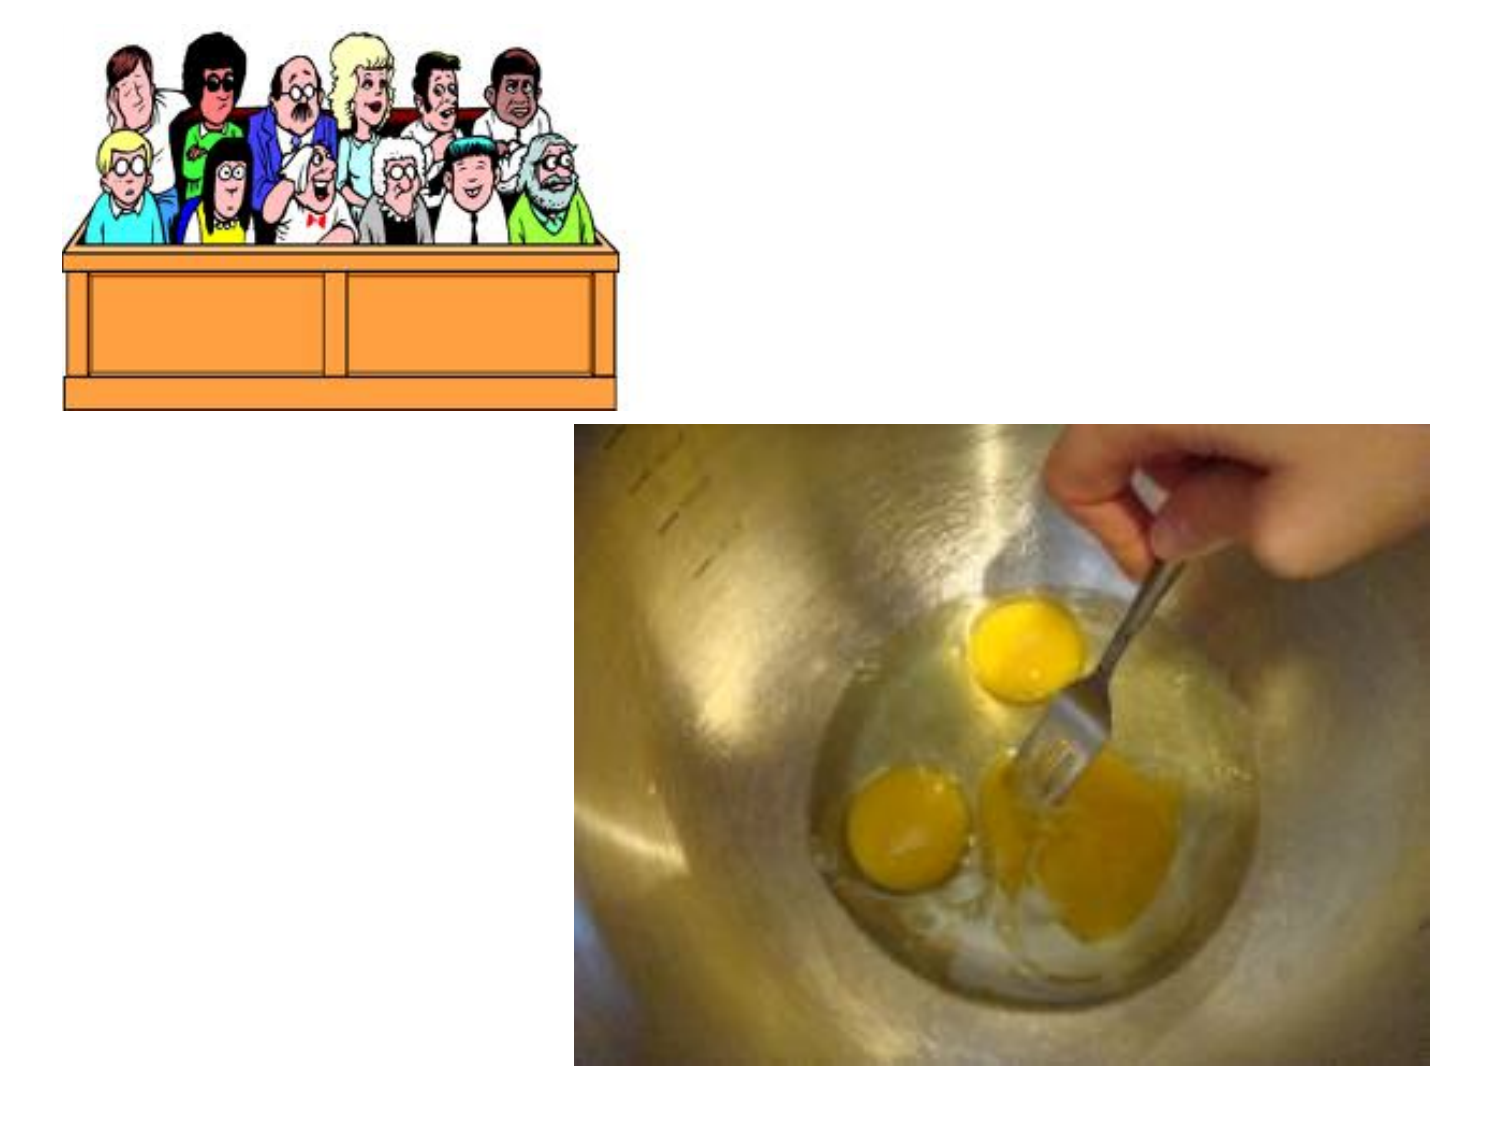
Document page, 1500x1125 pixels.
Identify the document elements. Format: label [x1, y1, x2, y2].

picture [574, 424, 1430, 1066]
picture [62, 24, 663, 411]
